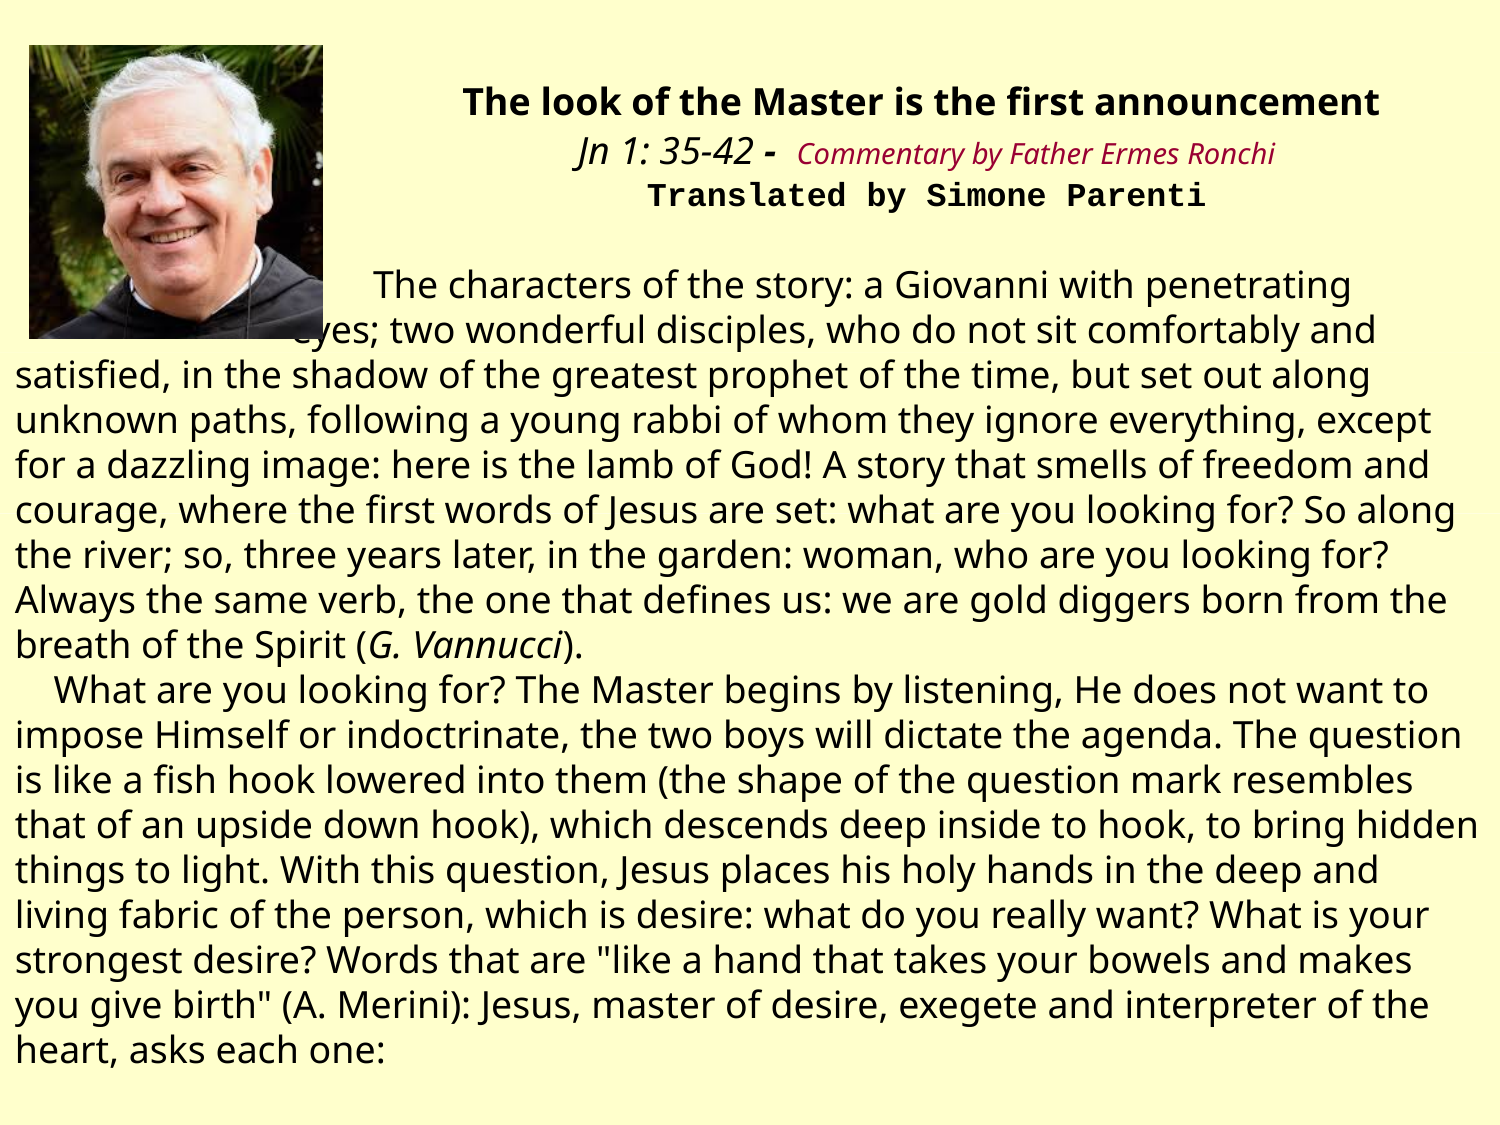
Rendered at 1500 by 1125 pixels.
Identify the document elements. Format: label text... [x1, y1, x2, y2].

text_box The look of the Master is the first announcement Jn 1: 35-42 - Commentary by Father Ermes Ronchi Translated by Simone Parenti [383, 70, 1471, 221]
text_box The characters of the story: a Giovanni with penetrating eyes; two wonderful disciples, who do not sit comfortably and satisfied, in the shadow of the greatest prophet of the time, but set out along unknown paths, following a young rabbi of whom they ignore everything, except for a dazzling image: here is the lamb of God! A story that smells of freedom and courage, where the first words of Jesus are set: what are you looking for? So along the river; so, three years later, in the garden: woman, who are you looking for? Always the same verb, the one that defines us: we are gold diggers born from the breath of the Spirit (G. Vannucci). What are you looking for? The Master begins by listening, He does not want to impose Himself or indoctrinate, the two boys will dictate the agenda. The question is like a fish hook lowered into them (the shape of the question mark resembles that of an upside down hook), which descends deep inside to hook, to bring hidden things to light. With this question, Jesus places his holy hands in the deep and living fabric of the person, which is desire: what do you really want? What is your strongest desire? Words that are "like a hand that takes your bowels and makes you give birth" (A. Merini): Jesus, master of desire, exegete and interpreter of the heart, asks each one: [0, 253, 1500, 1079]
picture [29, 45, 323, 339]
